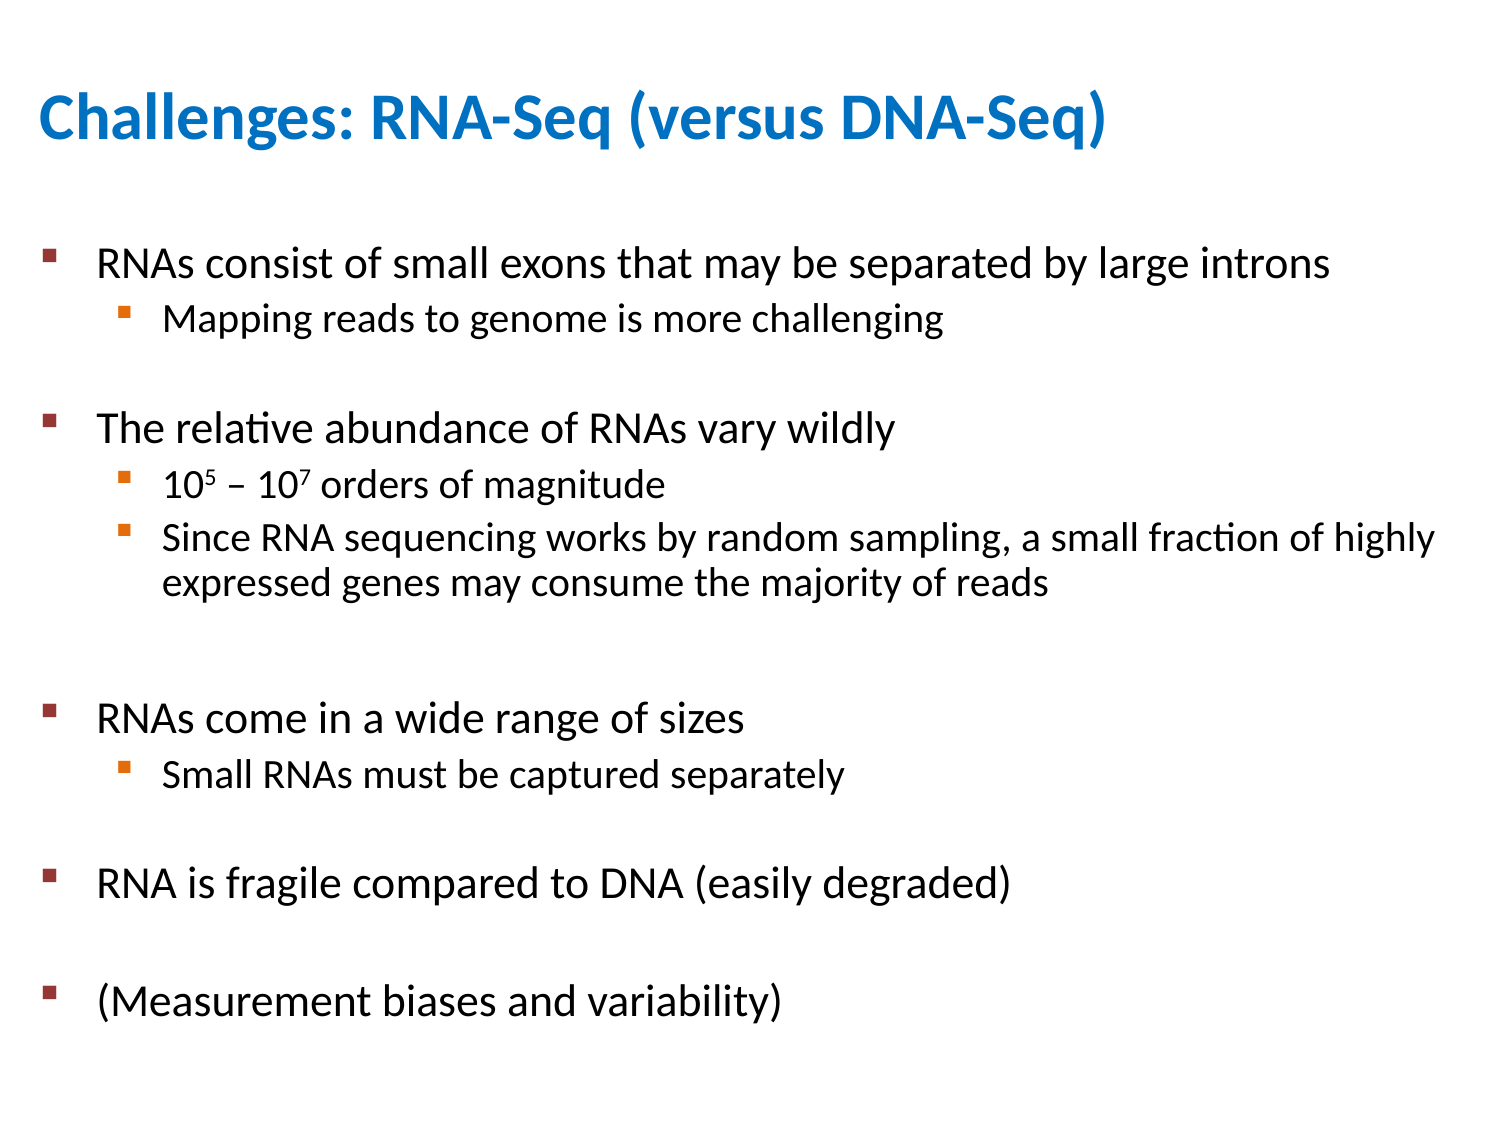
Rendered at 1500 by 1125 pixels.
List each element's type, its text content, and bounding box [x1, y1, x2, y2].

title Challenges: RNA-Seq (versus DNA-Seq) [24, 18, 1476, 207]
list RNAs consist of small exons that may be separated by large introns Mapping reads to genome is more challenging The relative abundance of RNAs vary wildly 105 – 107 orders of magnitude Since RNA sequencing works by random sampling, a small fraction of highly expressed genes may consume the majority of reads RNAs come in a wide range of sizes Small RNAs must be captured separately RNA is fragile compared to DNA (easily degraded) (Measurement biases and variability) [24, 231, 1476, 1005]
